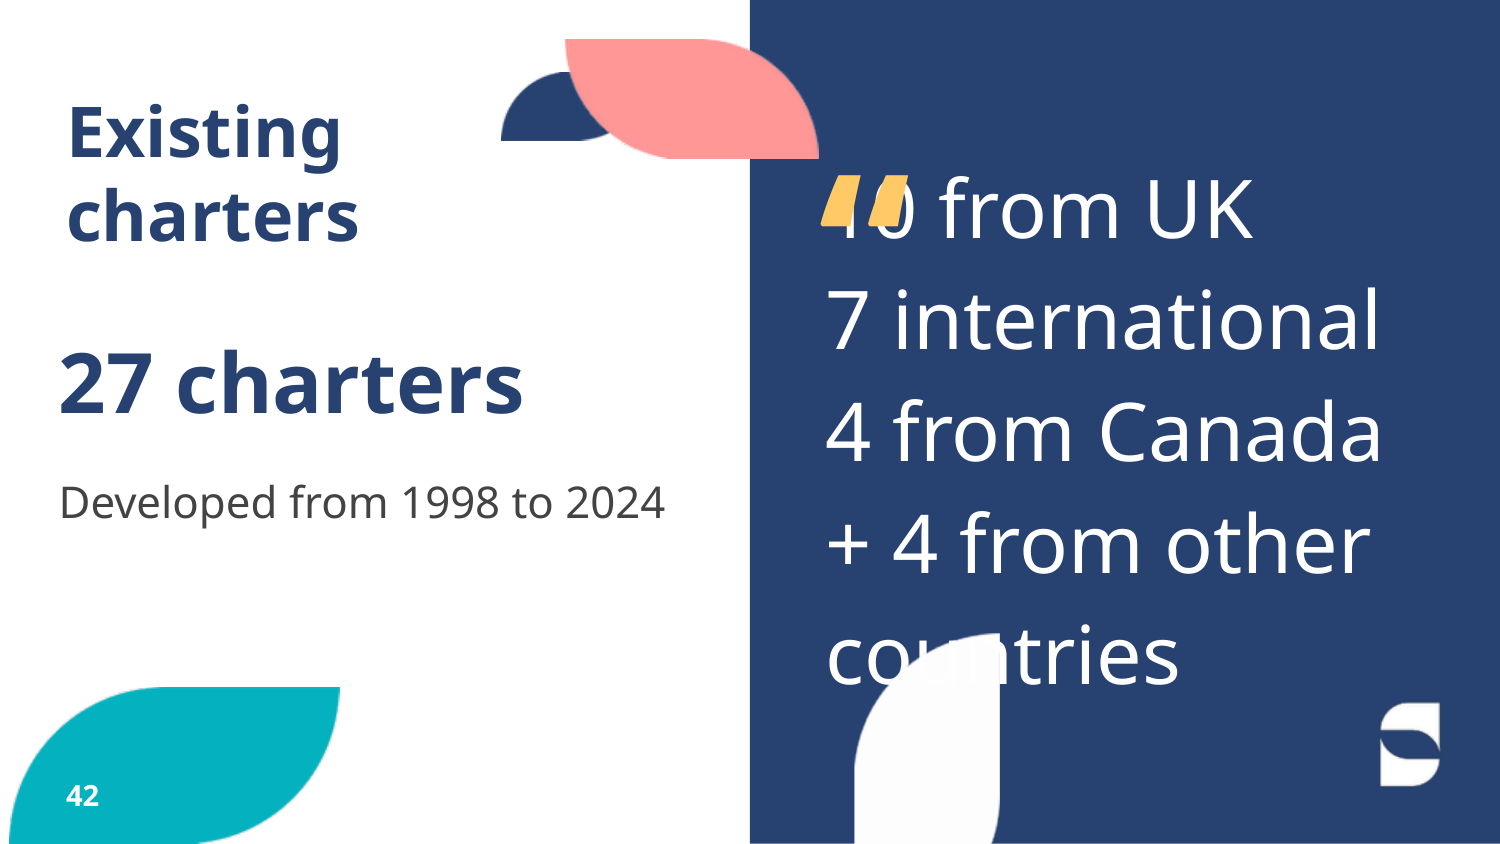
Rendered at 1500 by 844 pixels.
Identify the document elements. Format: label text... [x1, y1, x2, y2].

picture [8, 687, 341, 844]
list 10 from UK 7 international 4 from Canada + 4 from other countries [810, 273, 1440, 725]
title 27 charters [43, 202, 708, 446]
picture [772, 634, 1081, 844]
subtitle Developed from 1998 to 2024 [43, 459, 708, 663]
text_box Existing charters [51, 72, 1449, 273]
picture [1363, 685, 1458, 804]
picture [501, 38, 819, 159]
